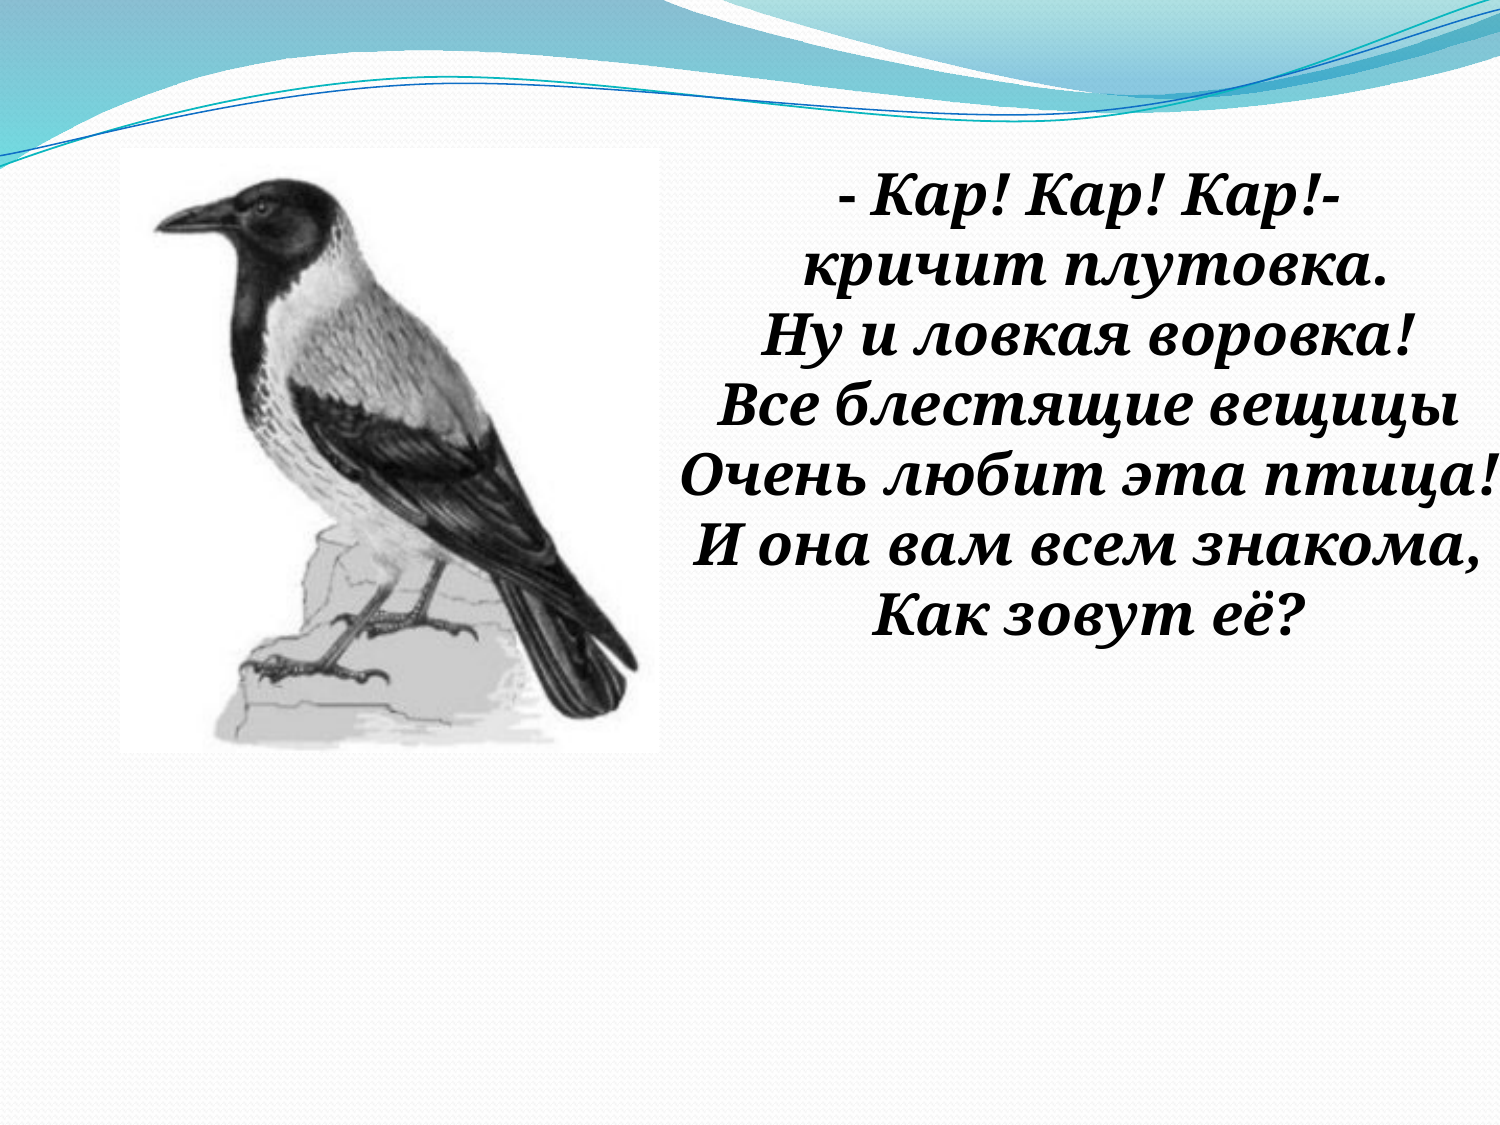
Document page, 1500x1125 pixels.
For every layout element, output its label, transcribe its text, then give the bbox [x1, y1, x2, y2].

text_box - Кар! Кар! Кар!- кричит плутовка. Ну и ловкая воровка! Все блестящие вещицы Очень любит эта птица! И она вам всем знакома, Как зовут её? [663, 149, 1500, 655]
picture [120, 147, 659, 753]
